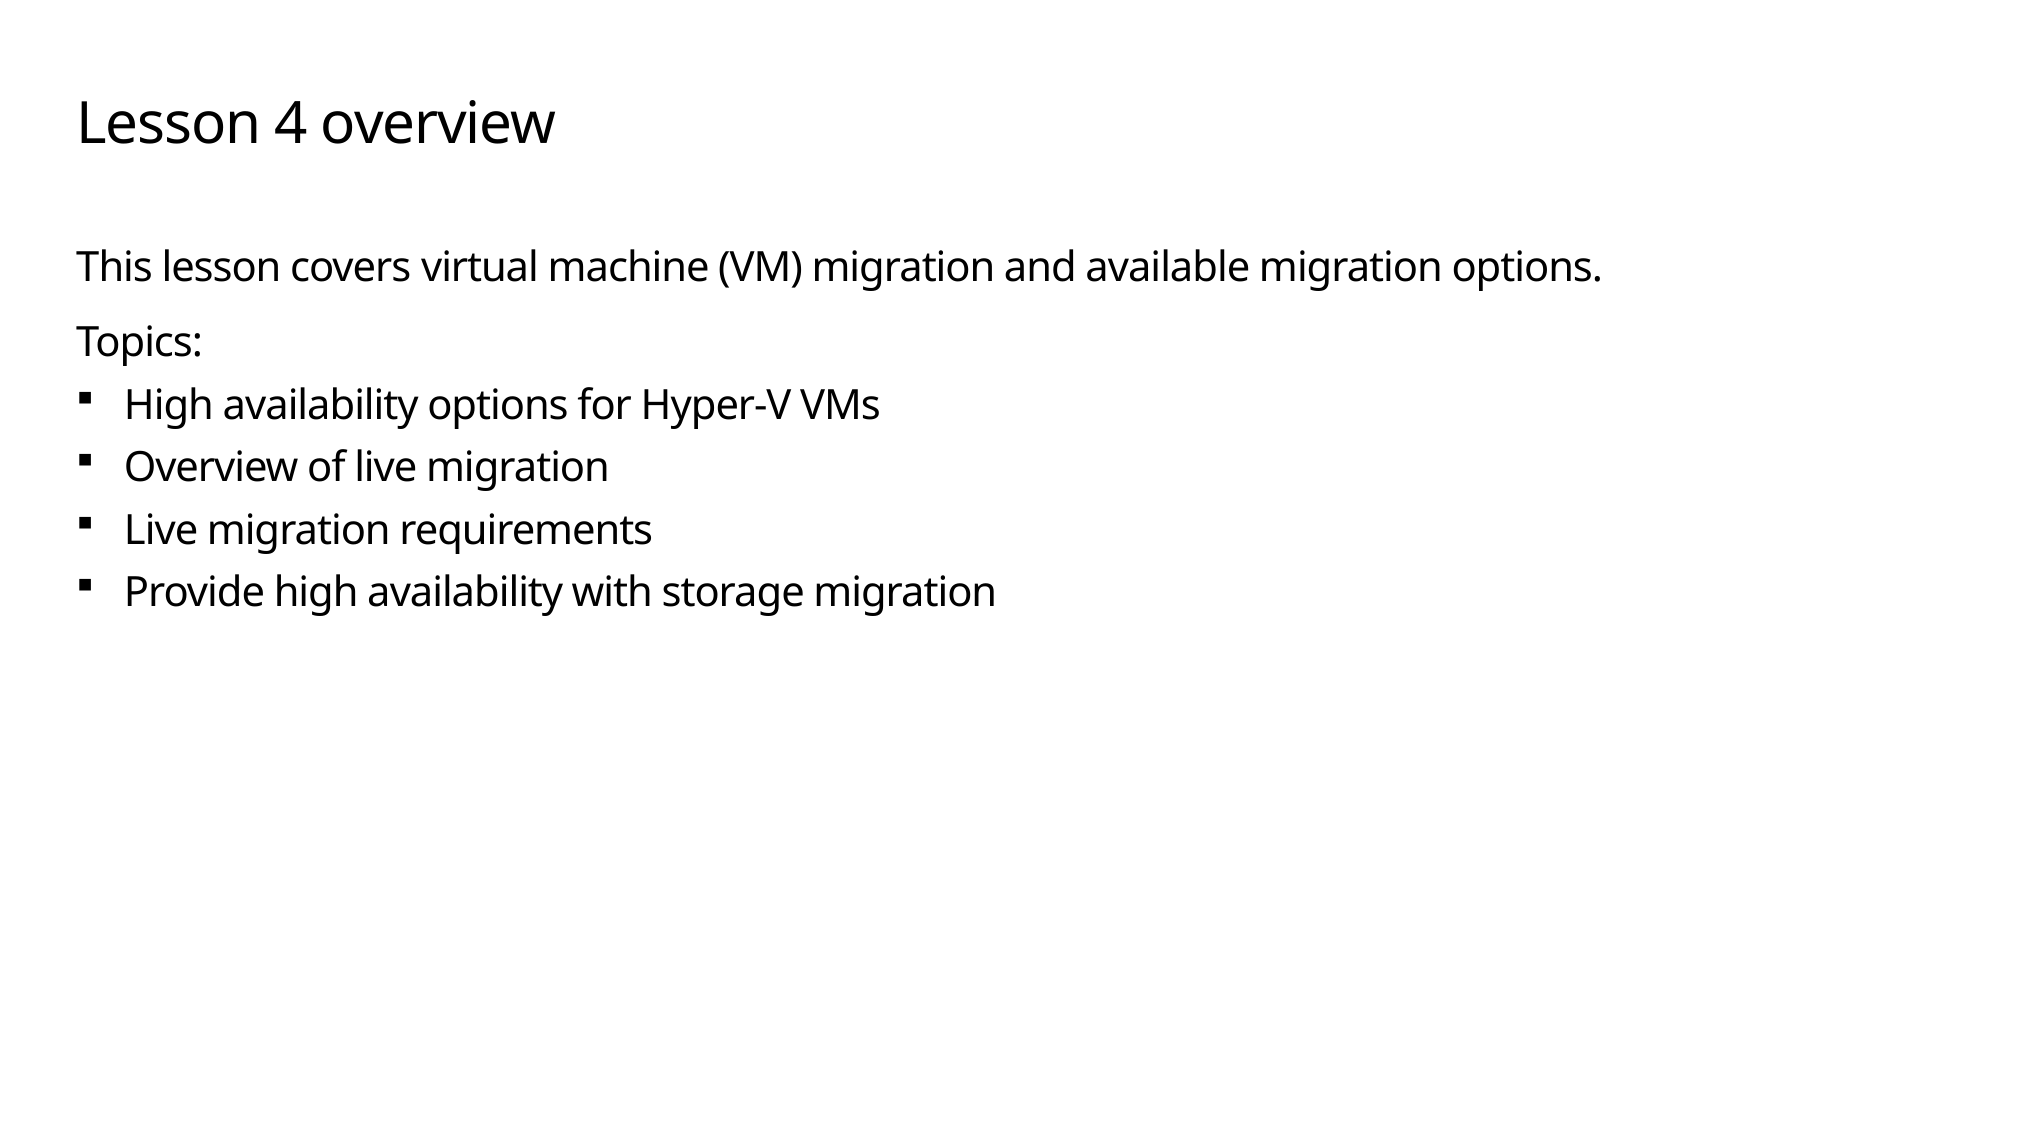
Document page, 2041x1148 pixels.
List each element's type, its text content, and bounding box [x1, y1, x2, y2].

list This lesson covers virtual machine (VM) migration and available migration options. Topics: High availability options for Hyper-V VMs Overview of live migration Live migration requirements Provide high availability with storage migration [76, 240, 1970, 1074]
title Lesson 4 overview [76, 93, 1968, 161]
